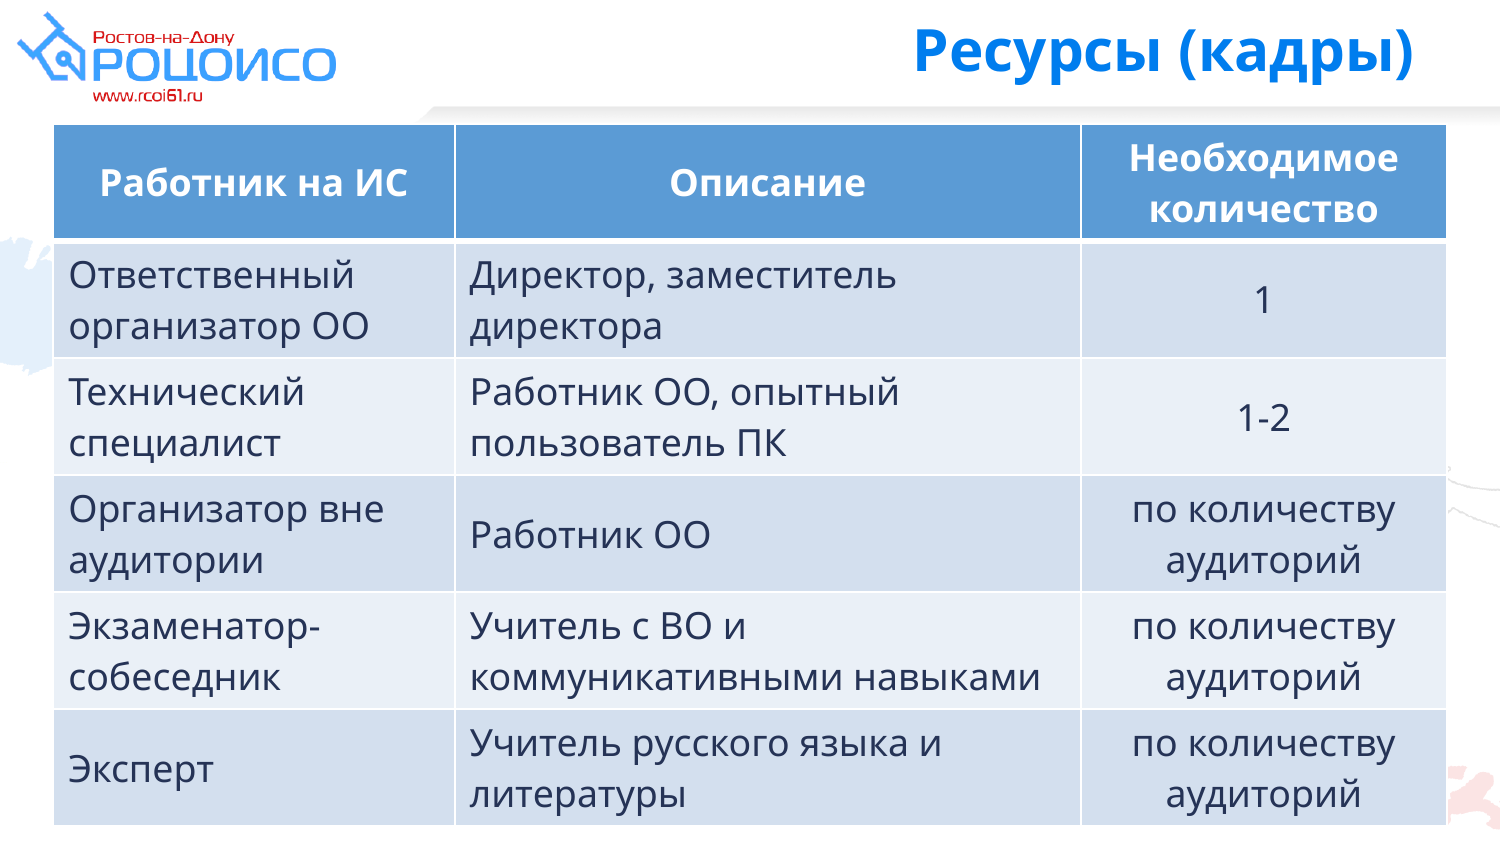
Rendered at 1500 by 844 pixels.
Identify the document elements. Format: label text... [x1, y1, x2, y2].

title Ресурсы (кадры) [135, 0, 1430, 107]
table_cell Эксперт [54, 710, 454, 825]
table_cell Работник ОО, опытный пользователь ПК [456, 359, 1080, 474]
table_cell Работник ОО [456, 476, 1080, 591]
picture [0, 0, 1500, 844]
table_cell 1-2 [1082, 359, 1446, 474]
table_cell 1 [1082, 244, 1446, 357]
table_cell Организатор вне аудитории [54, 476, 454, 591]
table_cell Учитель русского языка и литературы [456, 710, 1080, 825]
table_header Работник на ИС [54, 125, 454, 238]
table_cell Экзаменатор-собеседник [54, 593, 454, 708]
table_cell Технический специалист [54, 359, 454, 474]
table_header Описание [456, 125, 1080, 238]
table_cell Учитель с ВО и коммуникативными навыками [456, 593, 1080, 708]
table_cell Ответственный организатор ОО [54, 244, 454, 357]
table_header Необходимое количество [1082, 125, 1446, 238]
table_cell по количеству аудиторий [1082, 710, 1446, 825]
table_cell по количеству аудиторий [1082, 476, 1446, 591]
table_cell по количеству аудиторий [1082, 593, 1446, 708]
table_cell Директор, заместитель директора [456, 244, 1080, 357]
